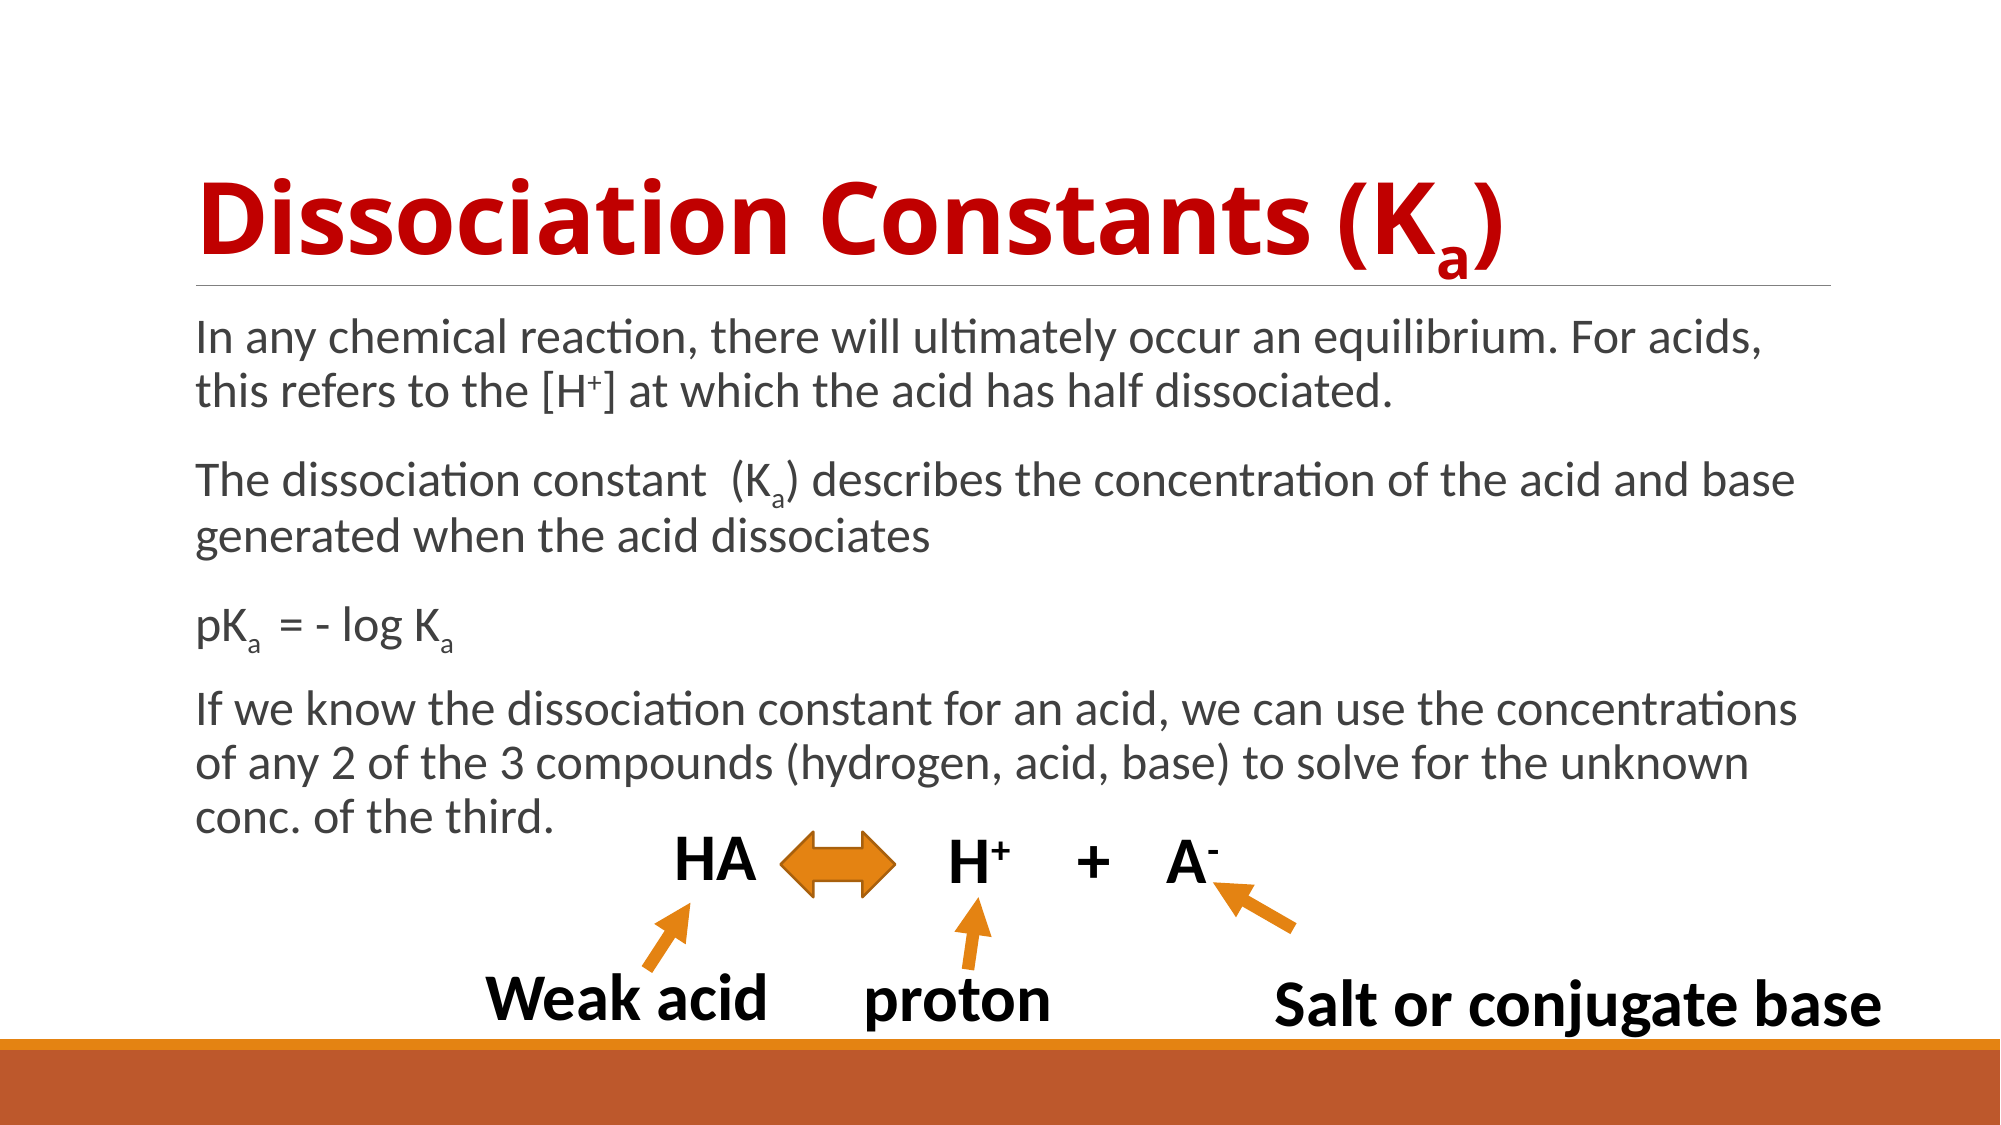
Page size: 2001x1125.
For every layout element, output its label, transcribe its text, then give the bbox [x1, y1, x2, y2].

text_box + [1062, 809, 1126, 905]
text_box proton [848, 947, 1068, 1043]
list In any chemical reaction, there will ultimately occur an equilibrium. For acids, this refers to the [H+] at which the acid has half dissociated. The dissociation constant (Ka) describes the concentration of the acid and base generated when the acid dissociates pKa = - log Ka If we know the dissociation constant for an acid, we can use the concentrations of any 2 of the 3 compounds (hydrogen, acid, base) to solve for the unknown conc. of the third. [180, 302, 1830, 888]
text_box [1212, 881, 1294, 930]
title Dissociation Constants (Ka) [180, 47, 1830, 285]
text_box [967, 896, 979, 971]
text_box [646, 902, 692, 971]
text_box Weak acid [470, 946, 785, 1042]
text_box H+ [919, 809, 1026, 905]
text_box A- [1137, 809, 1235, 905]
text_box HA [659, 806, 787, 902]
text_box [787, 830, 897, 899]
text_box Salt or conjugate base [1259, 952, 1899, 1047]
